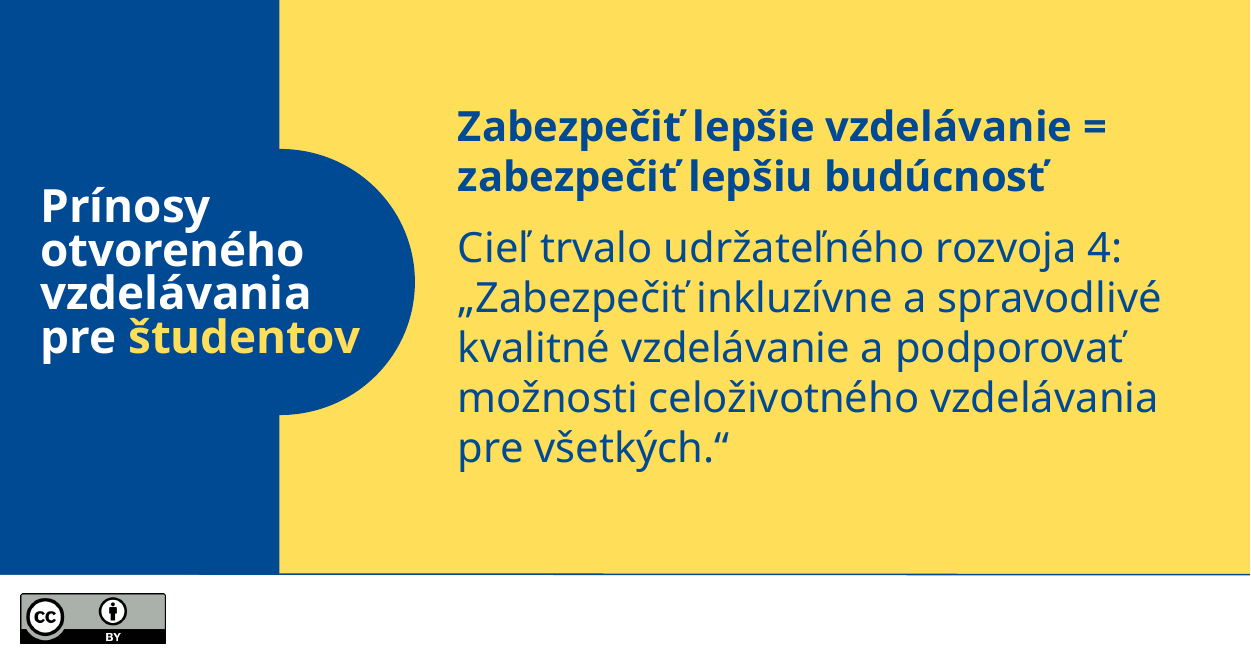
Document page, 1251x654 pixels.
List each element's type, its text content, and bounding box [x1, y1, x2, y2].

text_box [0, 0, 280, 573]
picture [20, 592, 166, 645]
text_box [206, 148, 355, 171]
text_box [187, 378, 374, 416]
text_box Prínosy otvoreného vzdelávania pre študentov [25, 171, 409, 378]
text_box Zabezpečiť lepšie vzdelávanie = zabezpečiť lepšiu budúcnosť Cieľ trvalo udržateľného rozvoja 4: „Zabezpečiť inkluzívne a spravodlivé kvalitné vzdelávanie a podporovať možnosti celoživotného vzdelávania pre všetkých.“ [442, 84, 1204, 486]
text_box [0, 582, 1250, 654]
text_box [409, 242, 415, 322]
